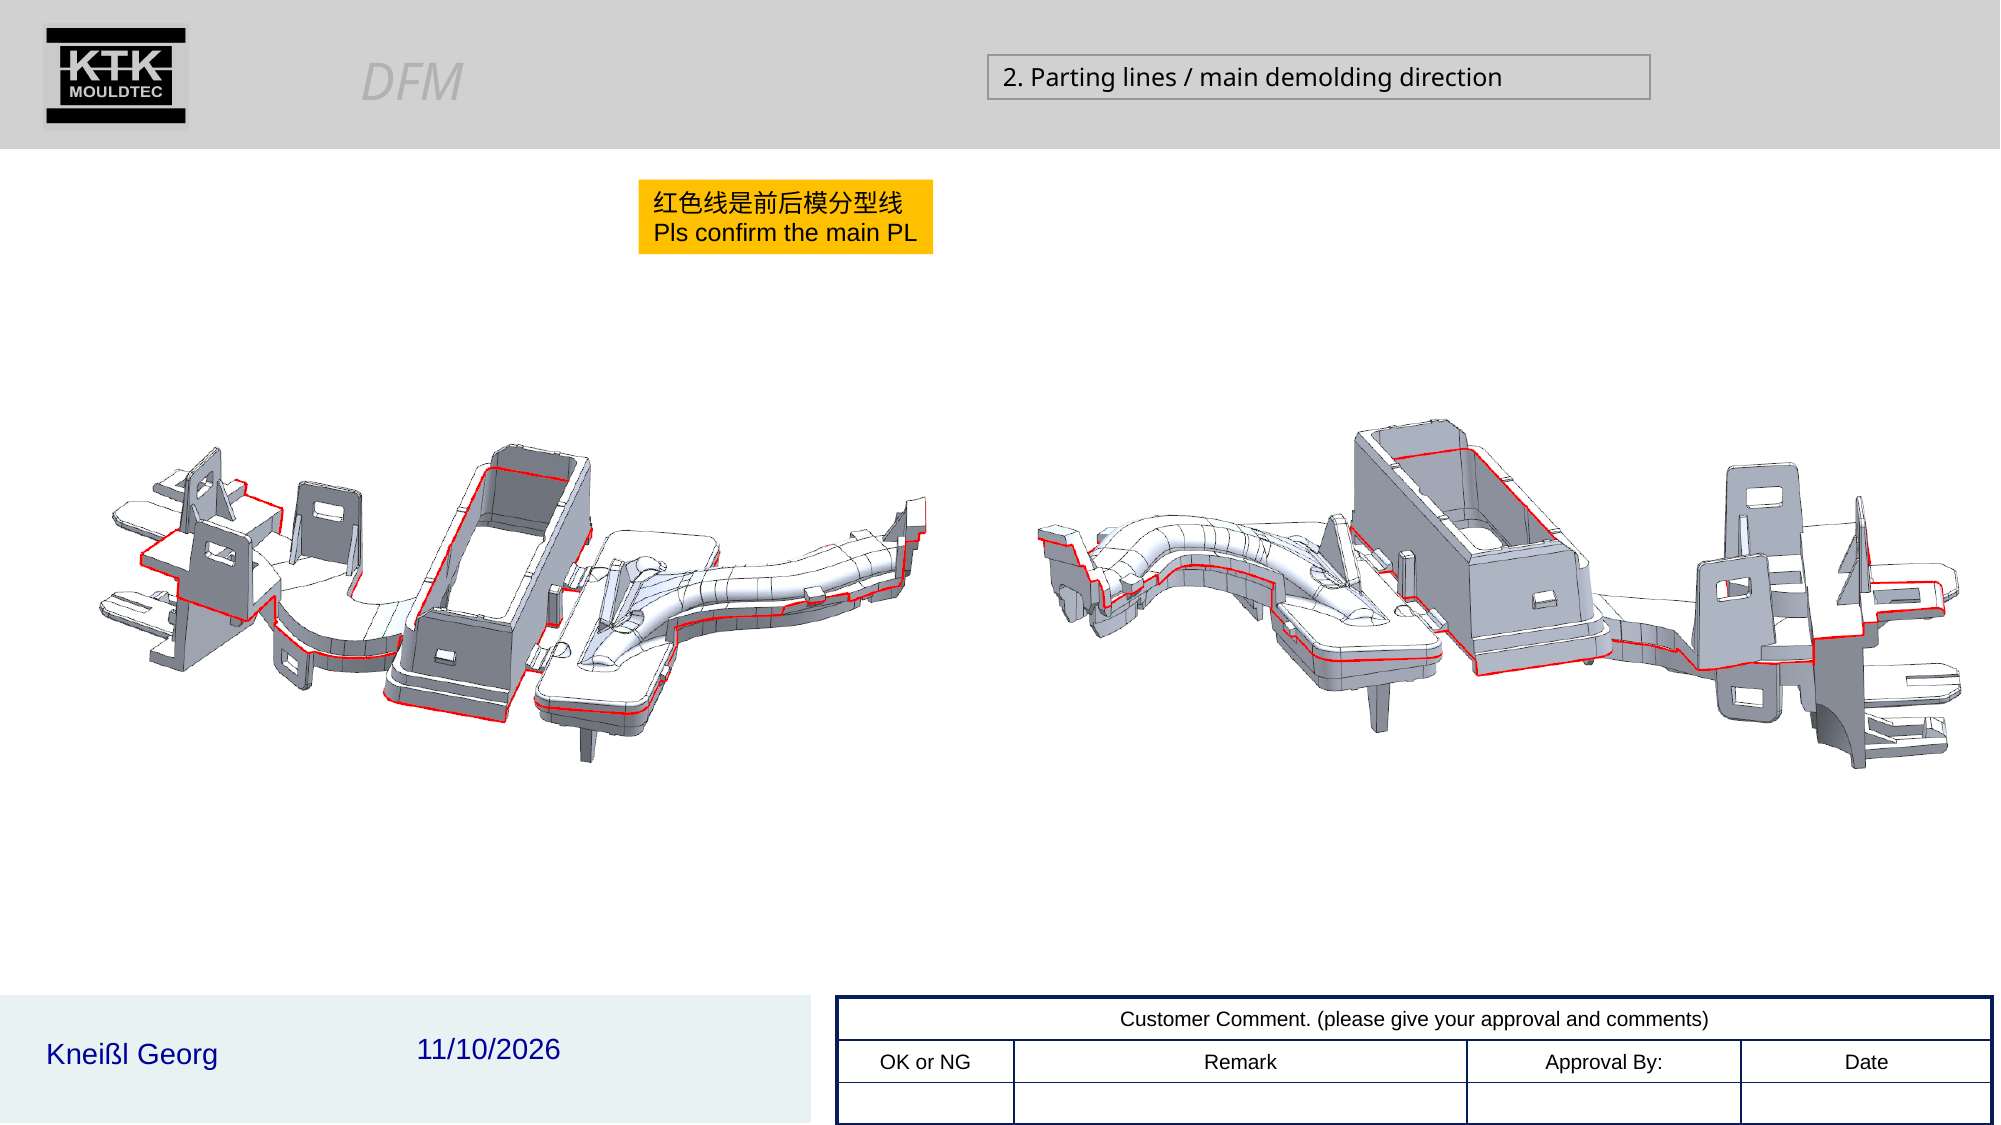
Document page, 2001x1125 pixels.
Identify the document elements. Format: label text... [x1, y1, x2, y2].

text_box 2. Parting lines / main demolding direction [988, 54, 1650, 100]
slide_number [397, 1022, 581, 1102]
picture [31, 361, 1979, 827]
text_box 红色线是前后模分型线 Pls confirm the main PL [638, 179, 934, 255]
